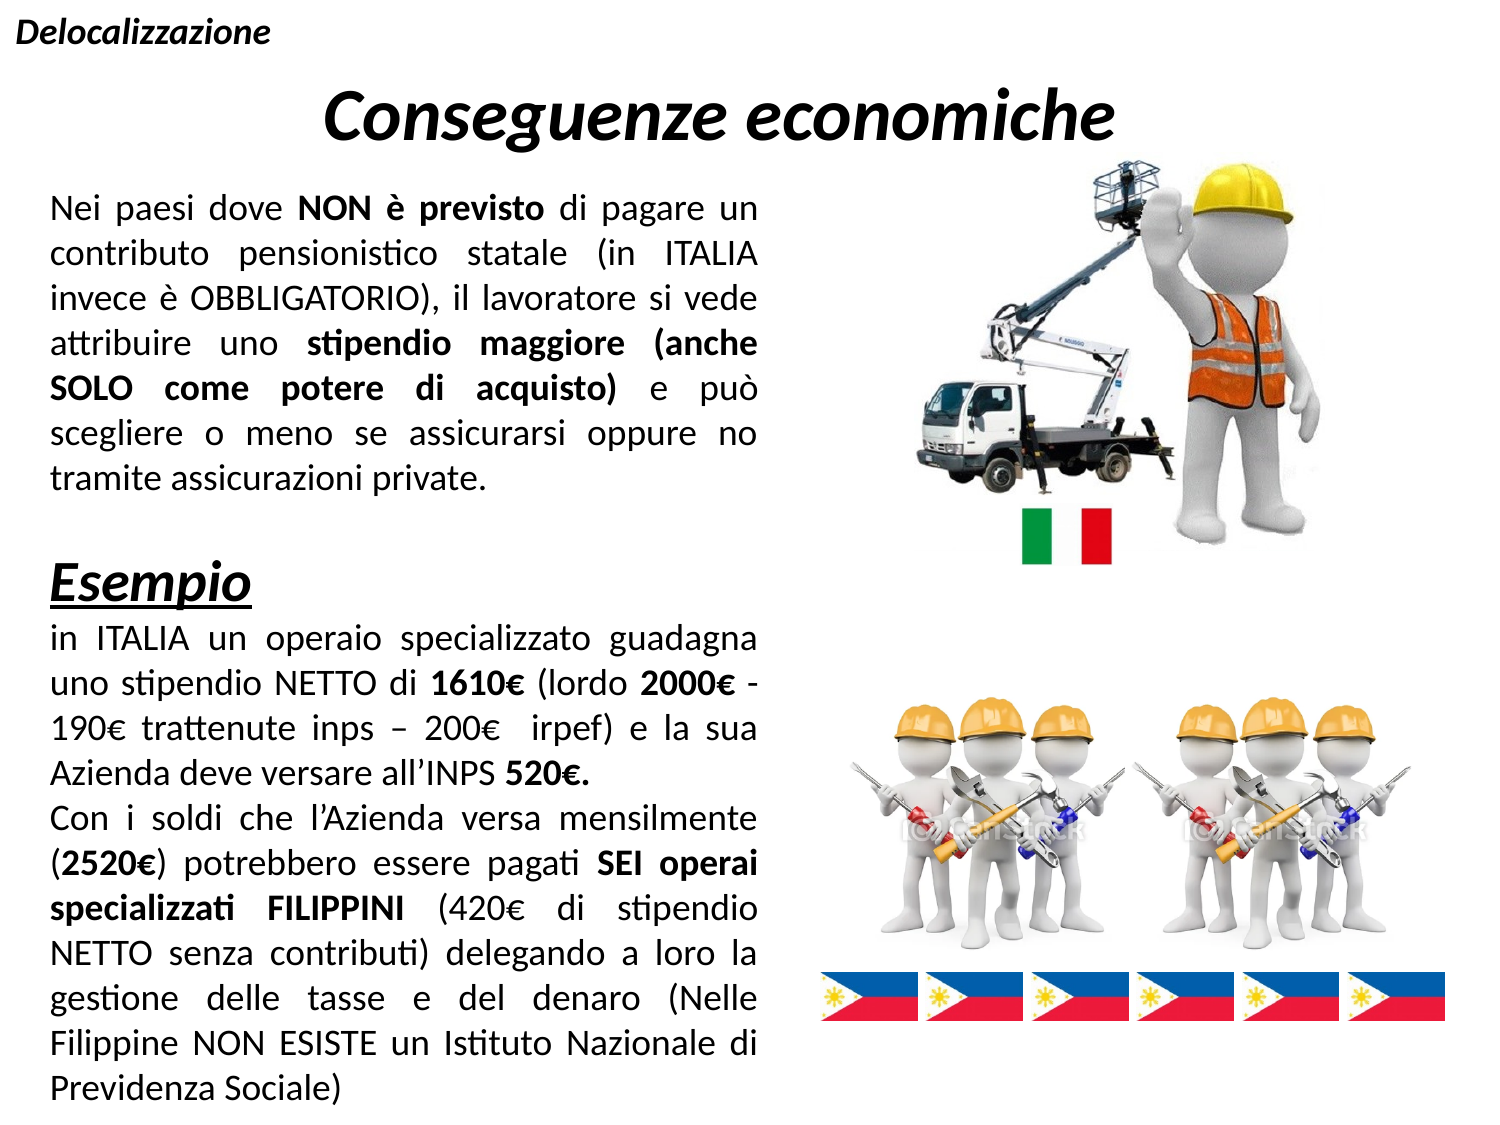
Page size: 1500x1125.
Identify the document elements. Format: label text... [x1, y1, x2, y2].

text_box Delocalizzazione [0, 0, 287, 60]
picture [1136, 972, 1234, 1022]
picture [913, 152, 1325, 566]
text_box Nei paesi dove NON è previsto di pagare un contributo pensionistico statale (in ITALIA invece è OBBLIGATORIO), il lavoratore si vede attribuire uno stipendio maggiore (anche SOLO come potere di acquisto) e può scegliere o meno se assicurarsi oppure no tramite assicurazioni private. Esempio in ITALIA un operaio specializzato guadagna uno stipendio NETTO di 1610€ (lordo 2000€ - 190€ trattenute inps – 200€ irpef) e la sua Azienda deve versare all’INPS 520€. Con i soldi che l’Azienda versa mensilmente (2520€) potrebbero essere pagati SEI operai specializzati FILIPPINI (420€ di stipendio NETTO senza contributi) delegando a loro la gestione delle tasse e del denaro (Nelle Filippine NON ESISTE un Istituto Nazionale di Previdenza Sociale) [35, 175, 774, 1116]
picture [1030, 972, 1129, 1022]
text_box Conseguenze economiche [308, 58, 1133, 164]
picture [843, 691, 1422, 955]
picture [925, 972, 1023, 1022]
picture [1347, 972, 1445, 1022]
picture [1241, 972, 1340, 1022]
picture [820, 972, 918, 1022]
